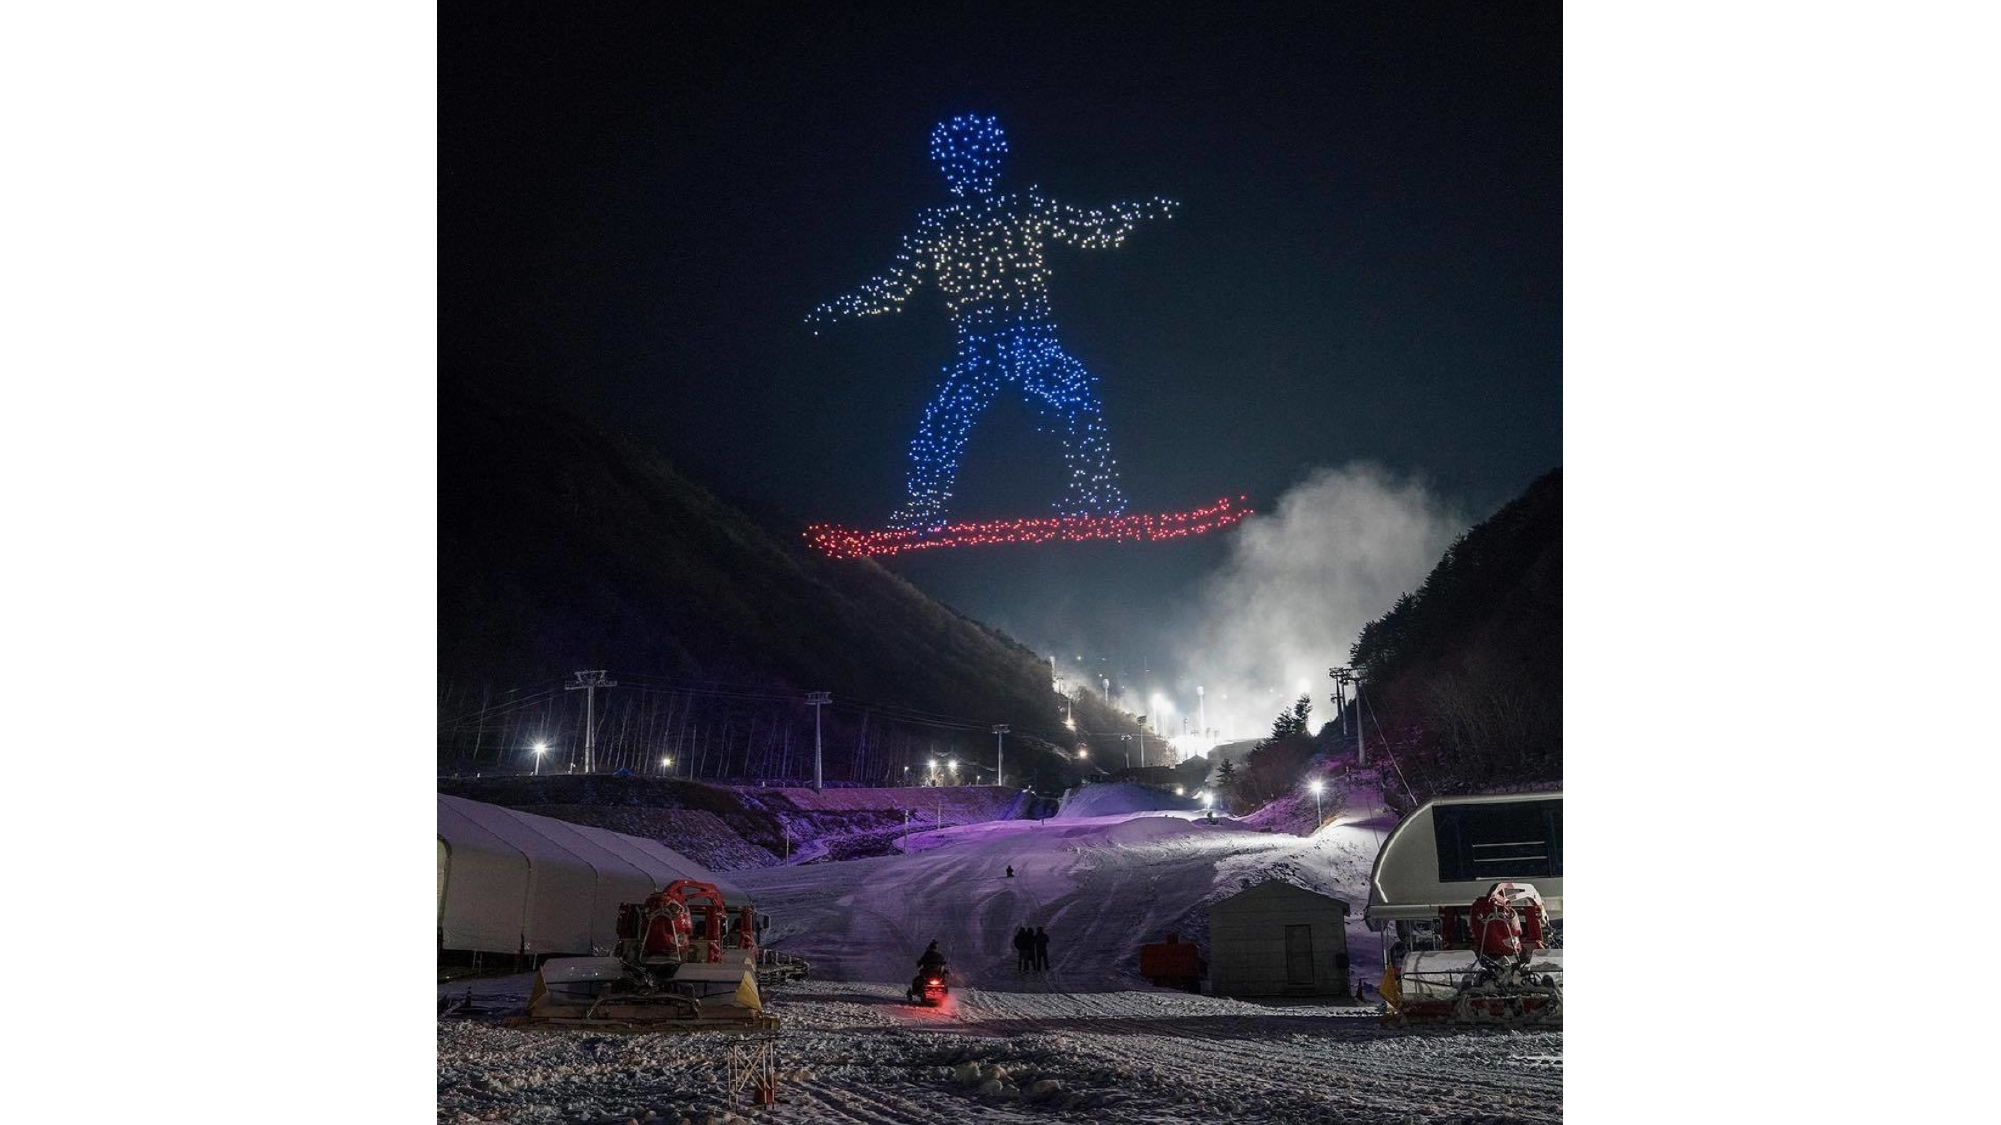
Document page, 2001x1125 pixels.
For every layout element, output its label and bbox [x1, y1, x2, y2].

picture [437, 0, 1563, 1125]
